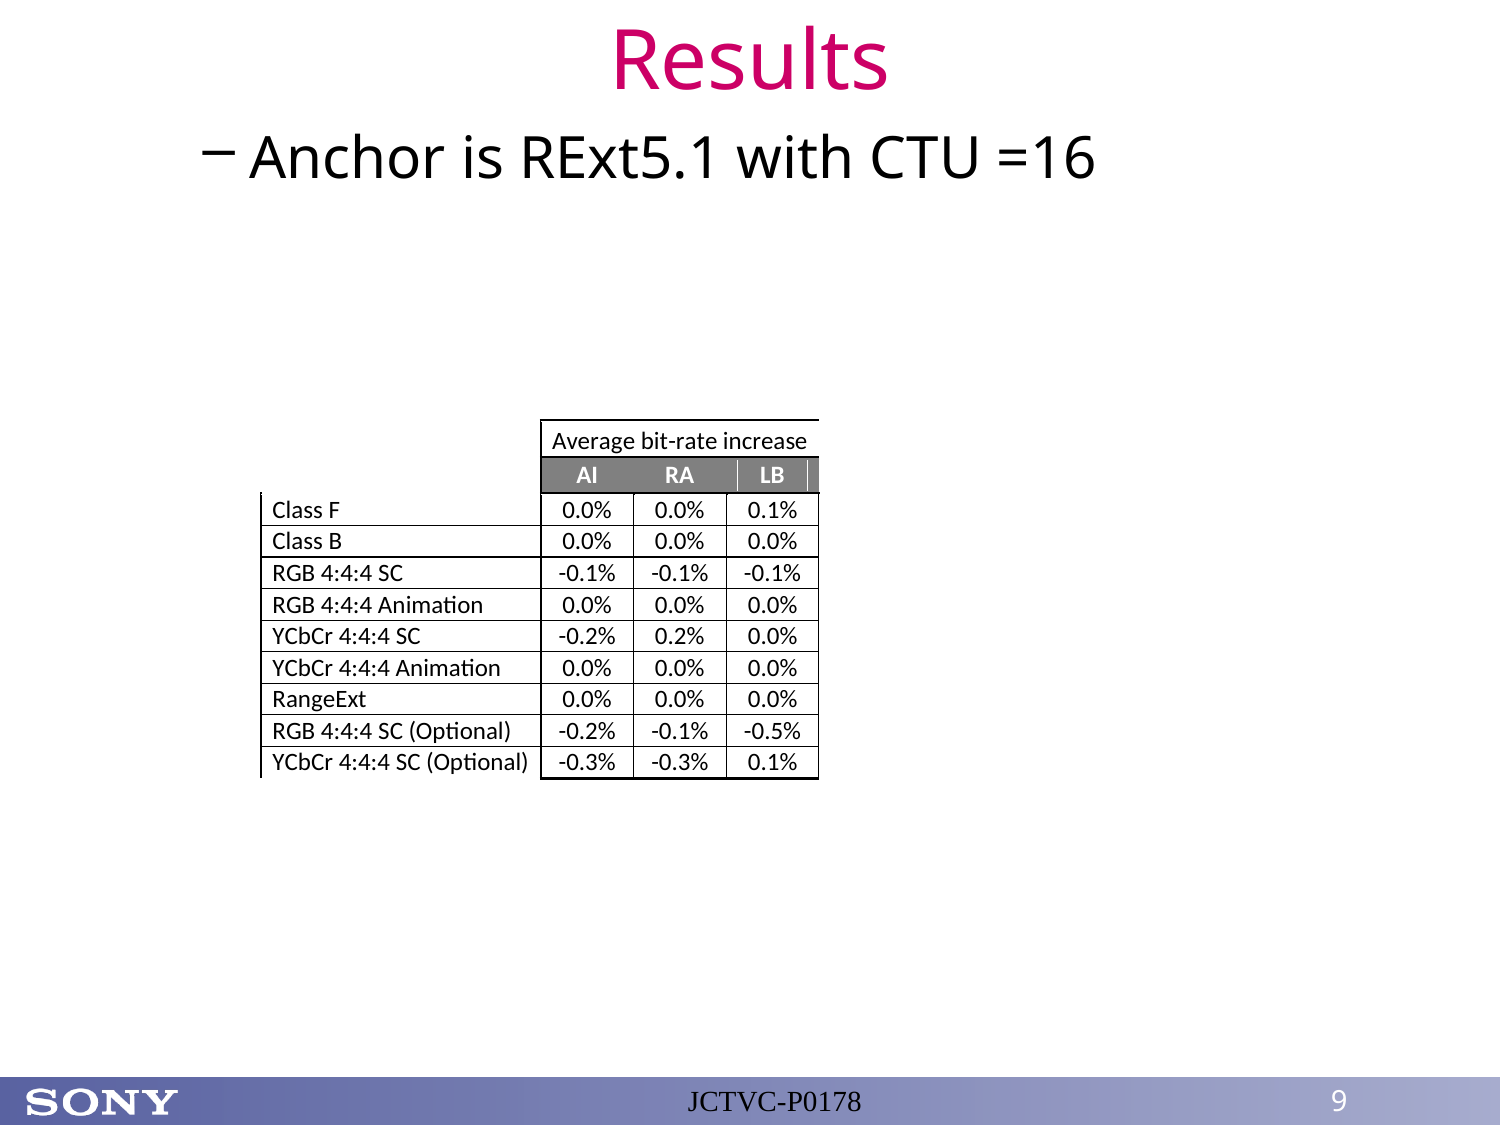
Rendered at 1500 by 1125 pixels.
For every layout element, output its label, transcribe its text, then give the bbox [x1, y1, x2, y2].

list Anchor is RExt5.1 with CTU =16 [112, 112, 1388, 1013]
slide_number 9 [1049, 1074, 1363, 1125]
footer JCTVC-P0178 [537, 1074, 1013, 1125]
picture [26, 1088, 178, 1116]
picture [249, 419, 1251, 822]
title Results [112, 0, 1388, 112]
